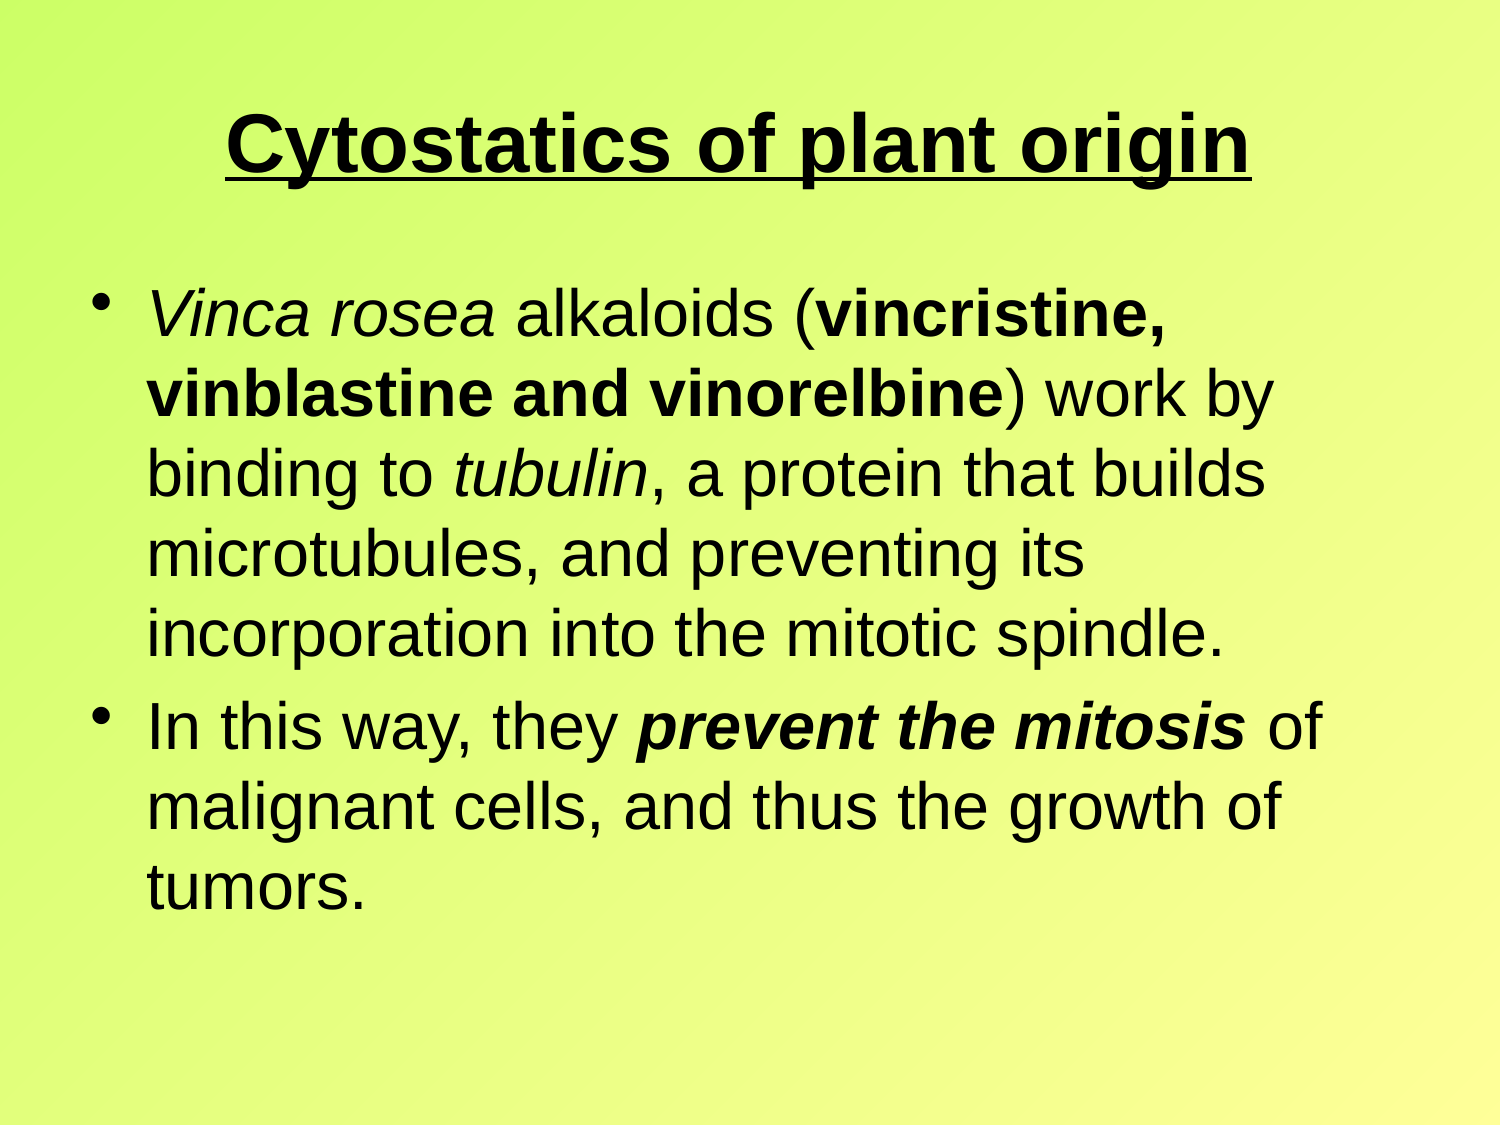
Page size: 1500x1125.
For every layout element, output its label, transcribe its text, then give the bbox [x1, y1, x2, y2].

title Cytostatics of plant origin [75, 45, 1425, 233]
list Vinca rosea alkaloids (vincristine, vinblastine and vinorelbine) work by binding to tubulin, a protein that builds microtubules, and preventing its incorporation into the mitotic spindle. In this way, they prevent the mitosis of malignant cells, and thus the growth of tumors. [75, 262, 1425, 1005]
